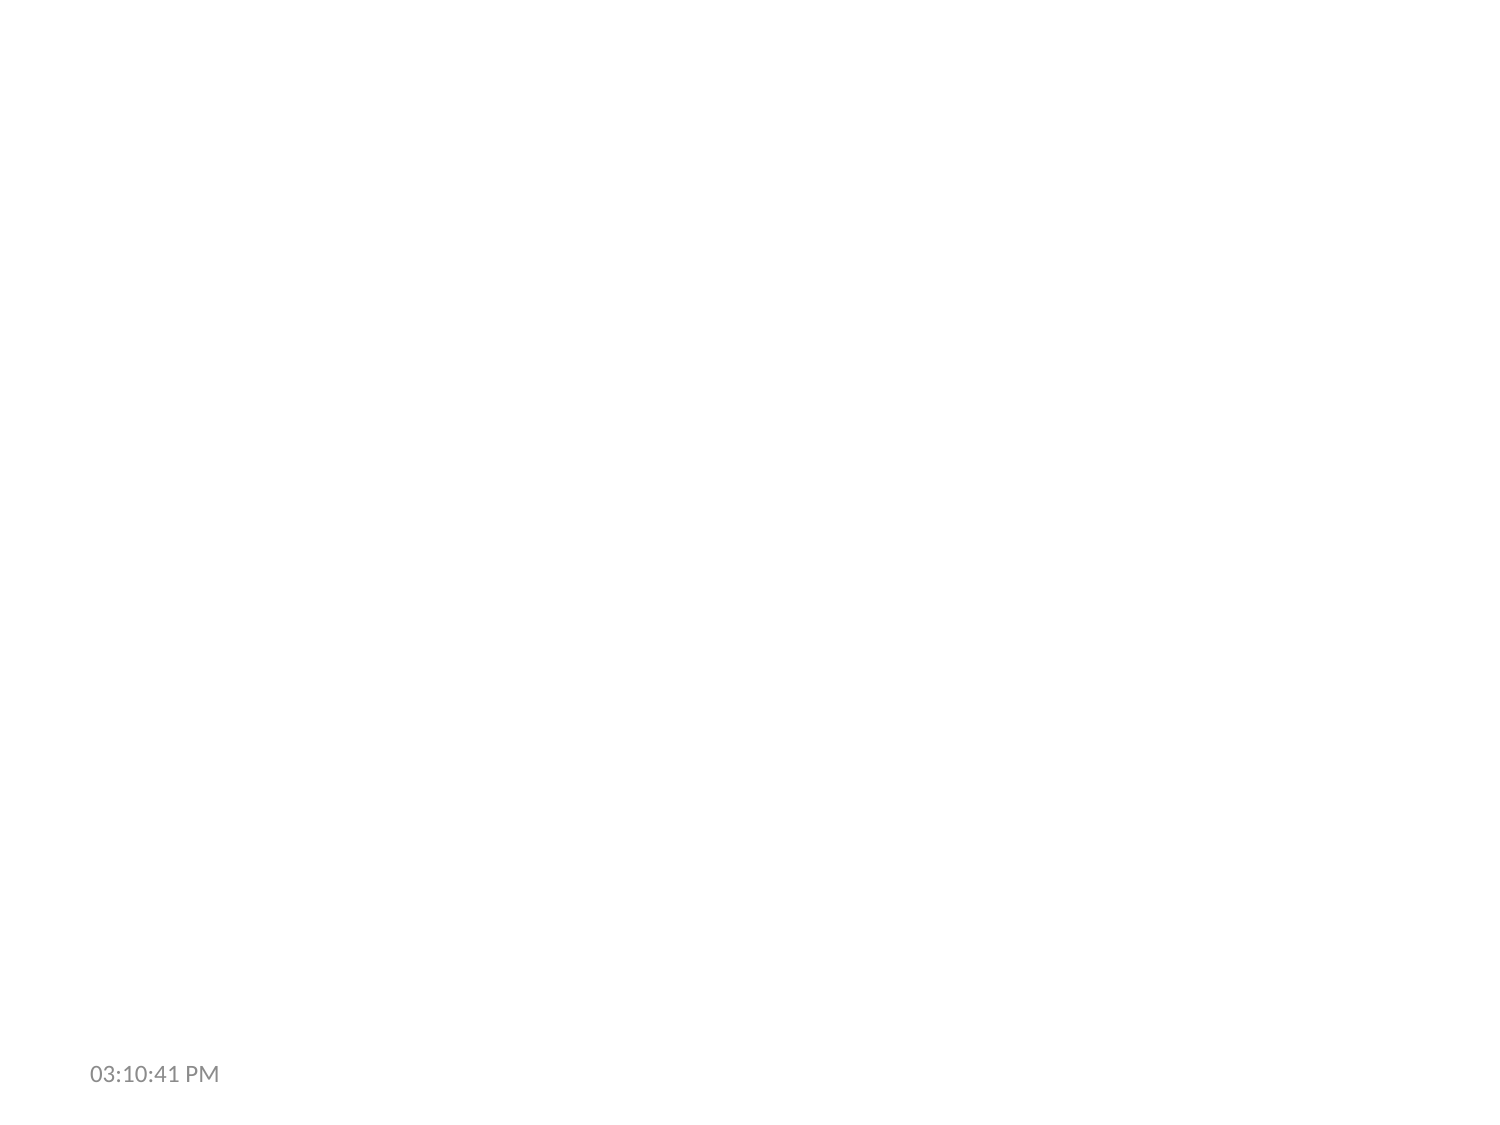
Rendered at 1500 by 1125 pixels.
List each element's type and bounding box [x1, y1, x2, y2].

slide_number [75, 1042, 425, 1103]
